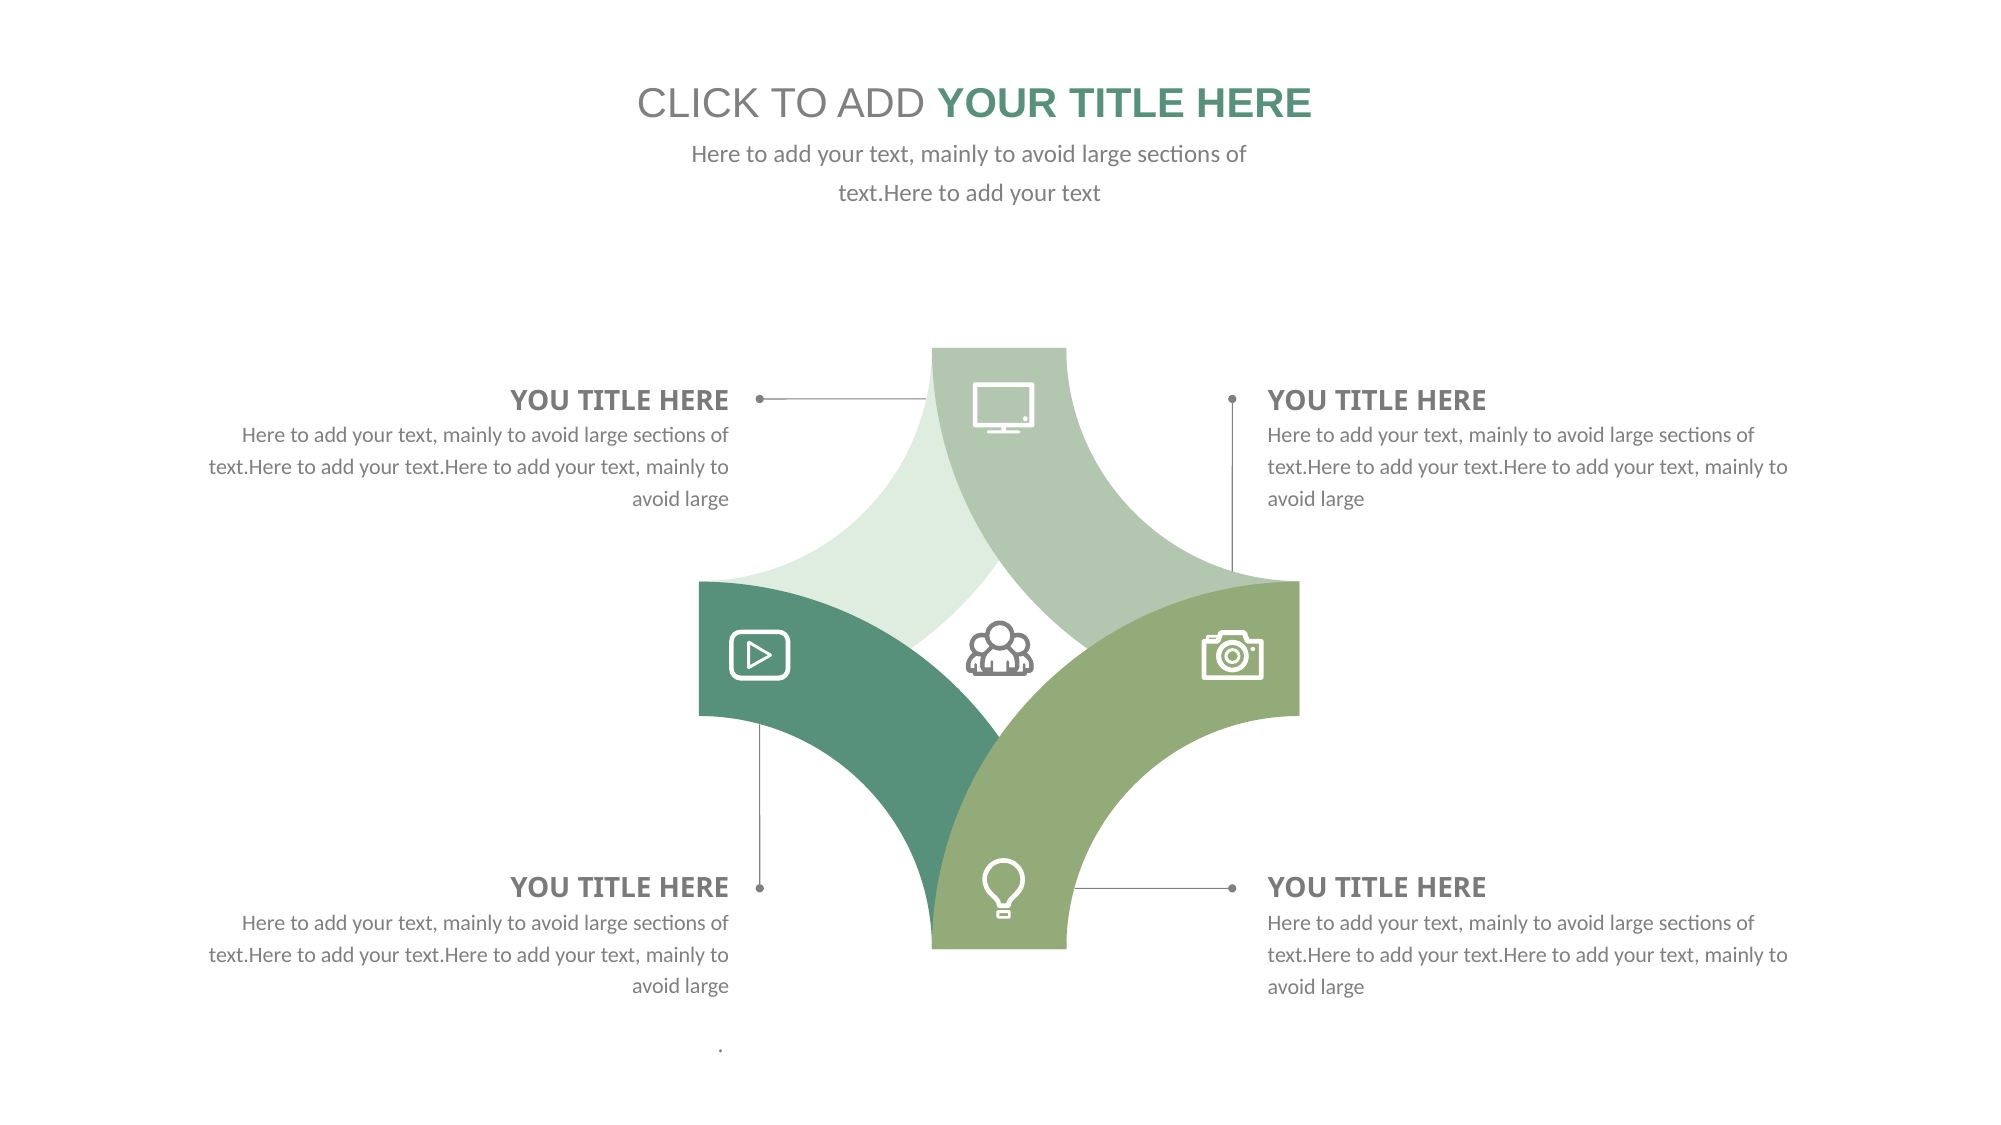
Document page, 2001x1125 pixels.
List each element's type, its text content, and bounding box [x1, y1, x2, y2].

text_box YOU TITLE HERE Here to add your text, mainly to avoid large sections of text.Here to add your text.Here to add your text, mainly to avoid large [1267, 382, 1819, 543]
text_box [965, 620, 1034, 676]
text_box YOU TITLE HERE Here to add your text, mainly to avoid large sections of text.Here to add your text.Here to add your text, mainly to avoid large [180, 382, 730, 543]
text_box [705, 354, 999, 648]
text_box [729, 629, 791, 681]
text_box [1074, 884, 1237, 893]
text_box CLICK TO ADD YOUR TITLE HERE [622, 68, 1328, 134]
text_box [972, 382, 1035, 434]
text_box [931, 347, 1293, 649]
text_box [996, 910, 1011, 919]
text_box [931, 581, 1300, 950]
text_box [1201, 630, 1264, 680]
text_box [755, 394, 926, 404]
text_box Here to add your text, mainly to avoid large sections of text.Here to add your text [662, 121, 1278, 214]
text_box YOU TITLE HERE Here to add your text, mainly to avoid large sections of text.Here to add your text.Here to add your text, mainly to avoid large [1267, 869, 1819, 1031]
text_box [698, 581, 999, 943]
text_box YOU TITLE HERE Here to add your text, mainly to avoid large sections of text.Here to add your text.Here to add your text, mainly to avoid large . [180, 869, 730, 1057]
text_box [1228, 394, 1237, 572]
text_box [982, 858, 1025, 909]
text_box [755, 724, 764, 893]
